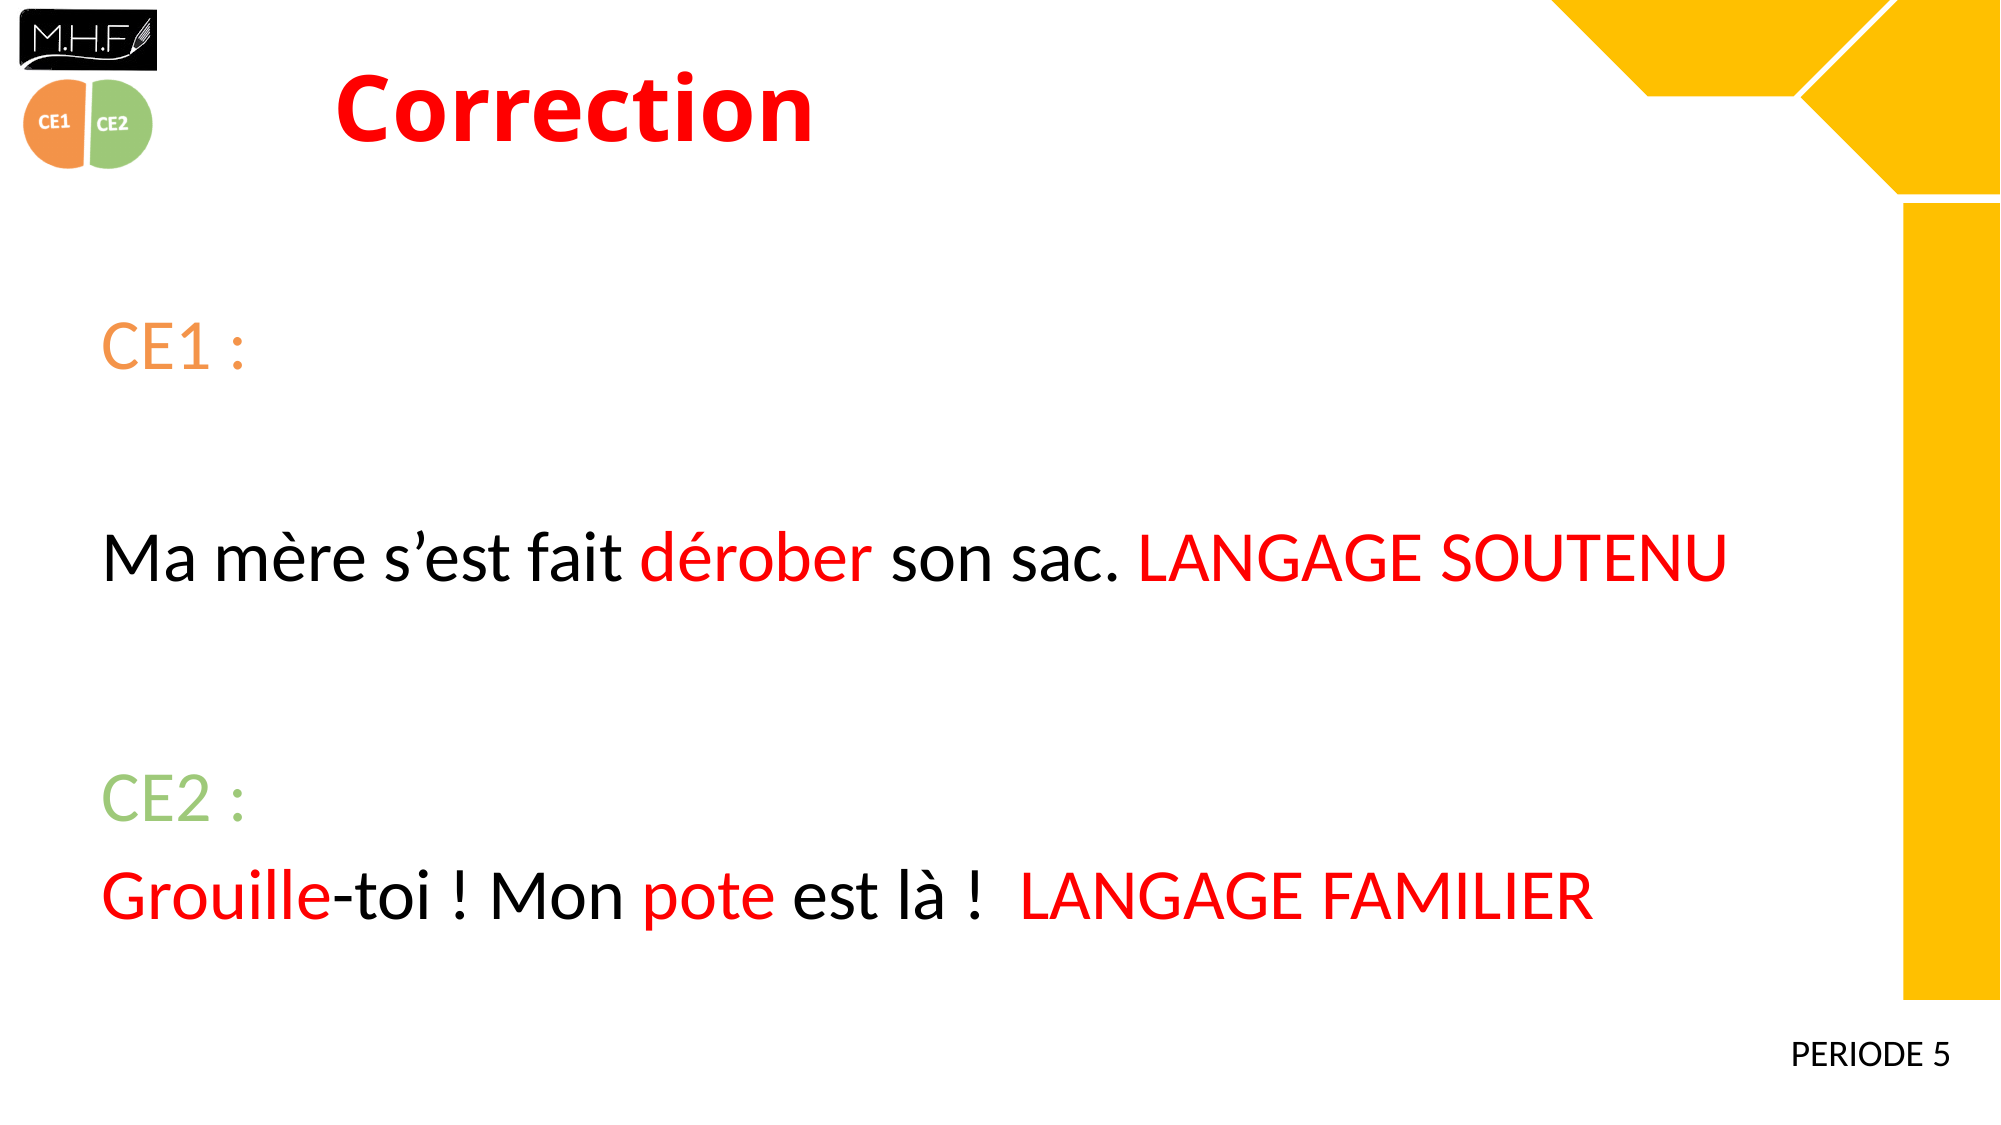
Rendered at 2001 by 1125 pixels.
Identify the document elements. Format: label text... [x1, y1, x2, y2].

text_box PERIODE 5 [1362, 1021, 1967, 1125]
title Correction [318, 3, 1865, 221]
text_box [1902, 202, 2000, 1001]
text_box [1549, 0, 1892, 98]
text_box [1799, 0, 2000, 196]
list CE1 : Ma mère s’est fait dérober son sac. LANGAGE SOUTENU CE2 : Grouille-toi ! Mon pote est là ! LANGAGE FAMILIER [86, 300, 1748, 1015]
picture [1, 7, 177, 207]
